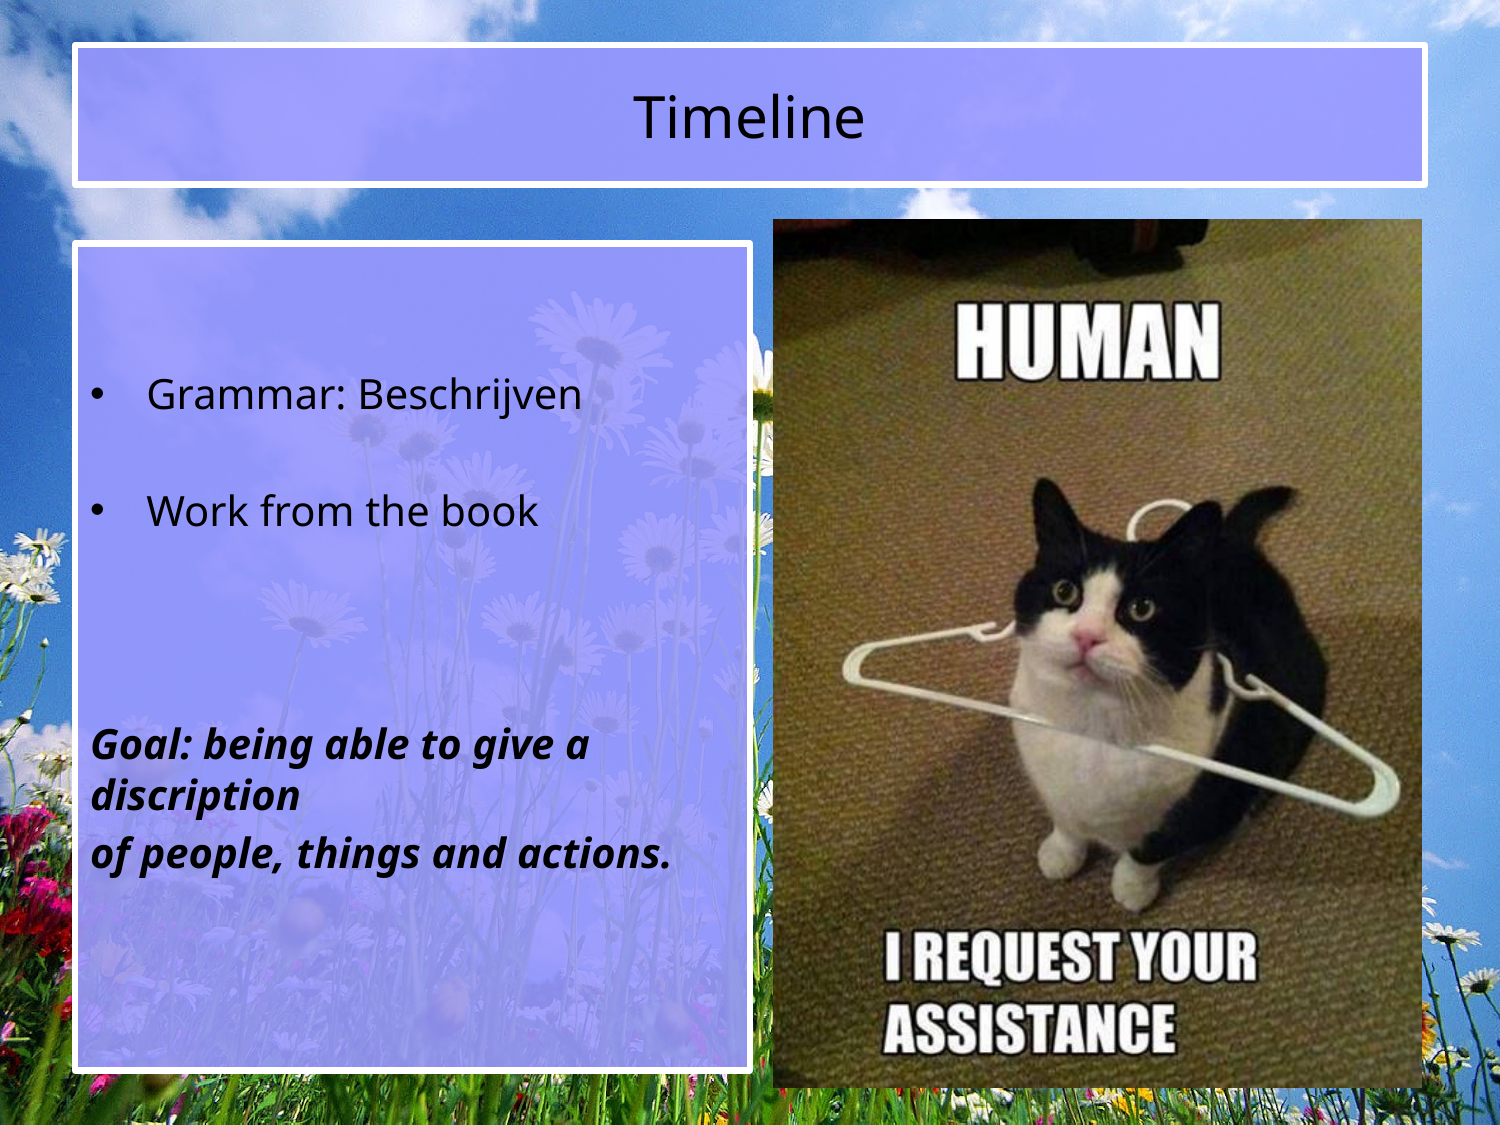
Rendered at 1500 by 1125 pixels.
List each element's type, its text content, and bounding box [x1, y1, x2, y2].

picture [0, 0, 1500, 1125]
list Grammar: Beschrijven Work from the book Goal: being able to give a discription of people, things and actions. [72, 240, 753, 1074]
title Timeline [72, 42, 1428, 188]
